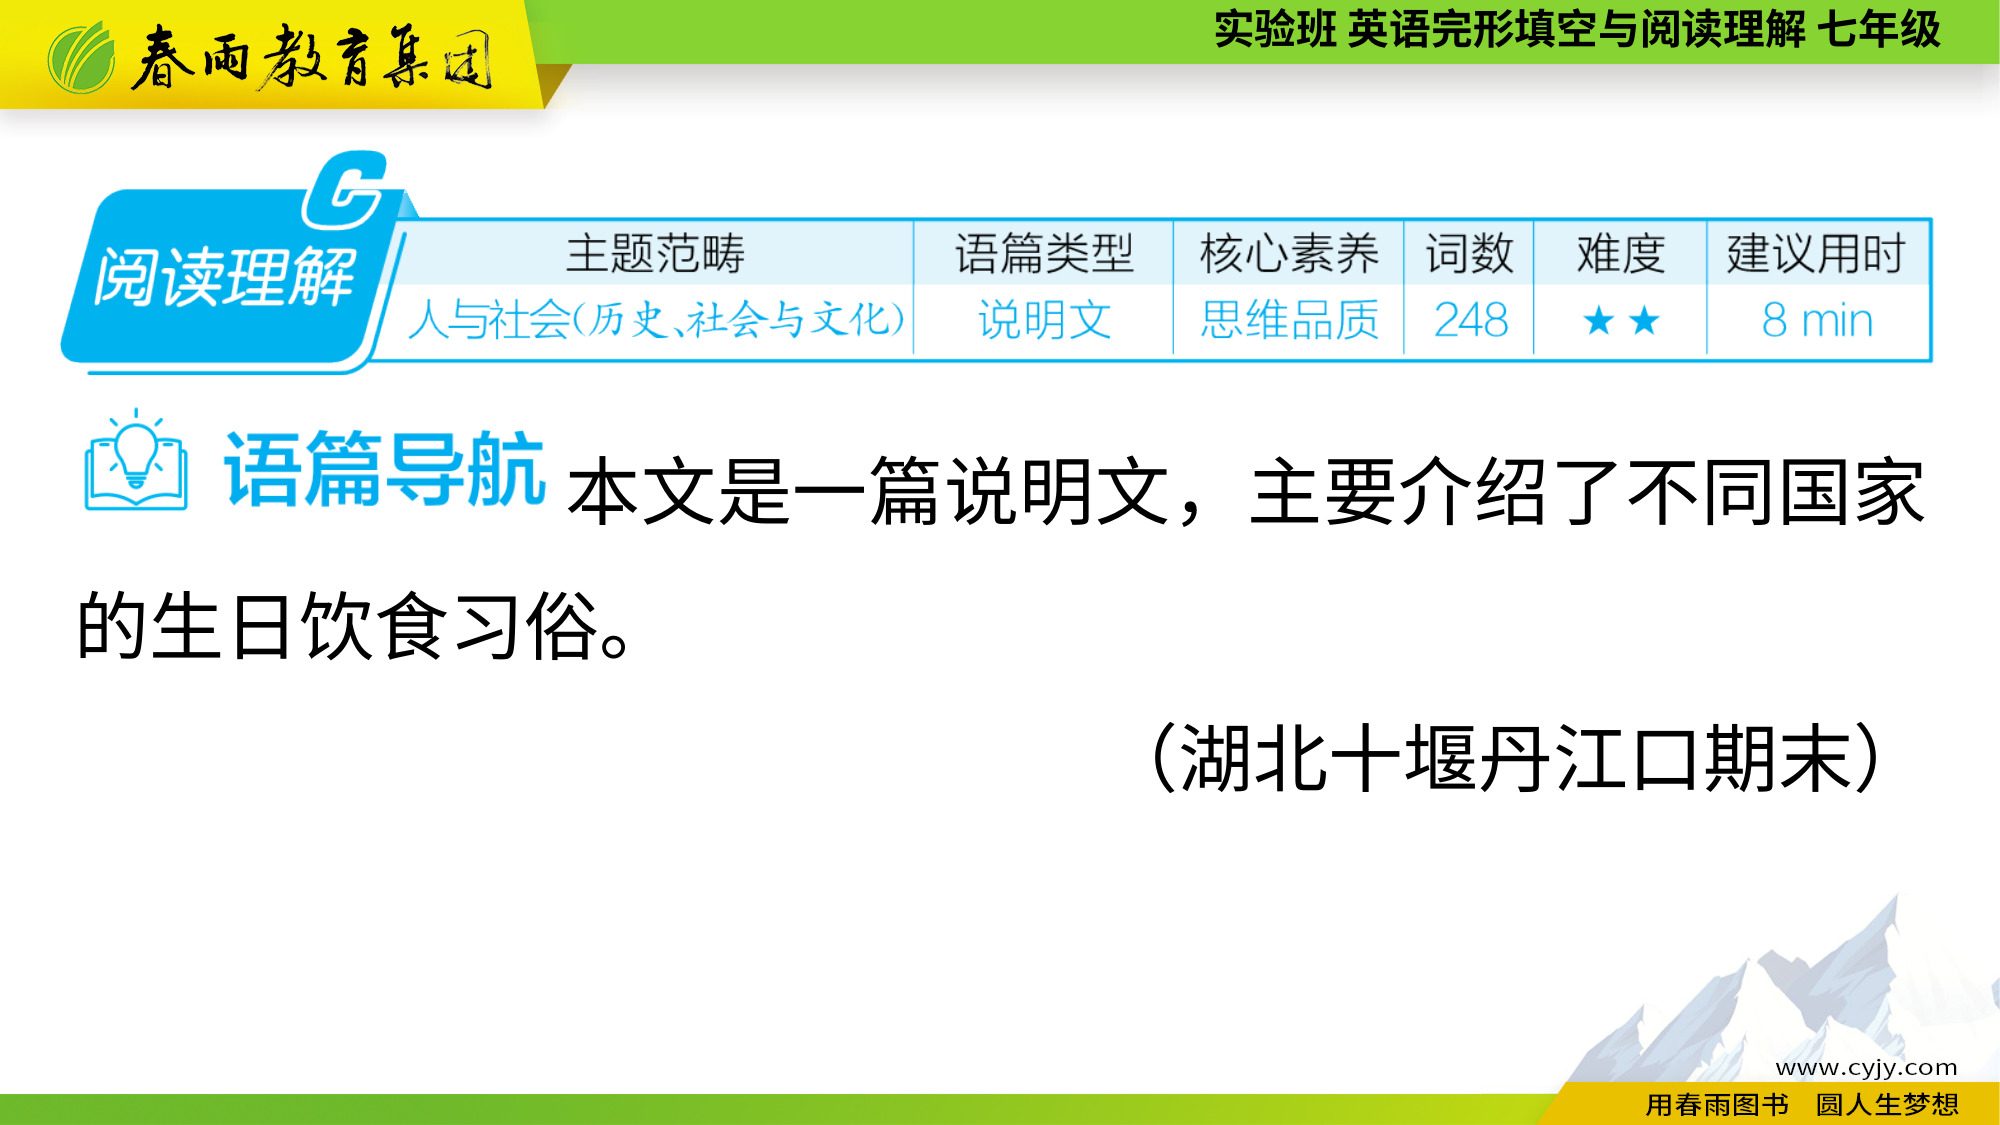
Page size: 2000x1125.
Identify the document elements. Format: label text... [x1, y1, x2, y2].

picture [0, 0, 2000, 1125]
text_box 本文是一篇说明文，主要介绍了不同国家的生日饮食习俗。 [59, 394, 1944, 677]
text_box （湖北十堰丹江口期末） [1035, 659, 1944, 809]
